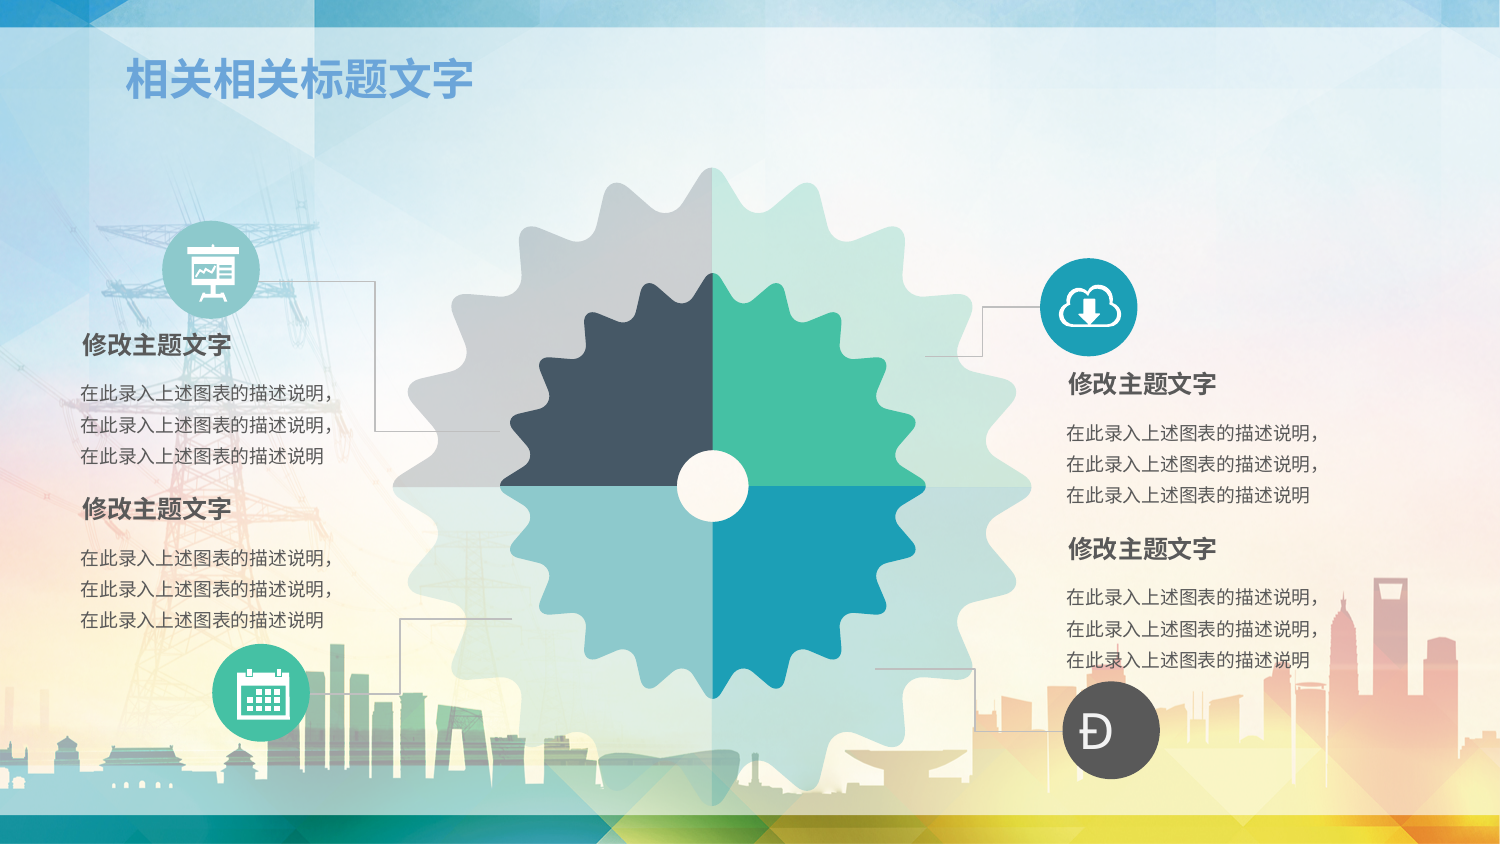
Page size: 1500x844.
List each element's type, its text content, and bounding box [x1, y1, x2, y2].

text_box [874, 668, 1160, 780]
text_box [392, 167, 1032, 272]
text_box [162, 220, 500, 432]
picture [0, 816, 1500, 844]
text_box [73, 484, 352, 635]
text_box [926, 357, 1032, 668]
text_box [1058, 359, 1337, 510]
text_box 相关相关标题文字 [110, 44, 743, 112]
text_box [212, 618, 513, 742]
picture [0, 0, 1500, 27]
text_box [392, 432, 499, 618]
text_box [1058, 524, 1337, 675]
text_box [499, 272, 926, 699]
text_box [924, 258, 1138, 357]
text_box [392, 699, 1032, 807]
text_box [73, 320, 352, 471]
